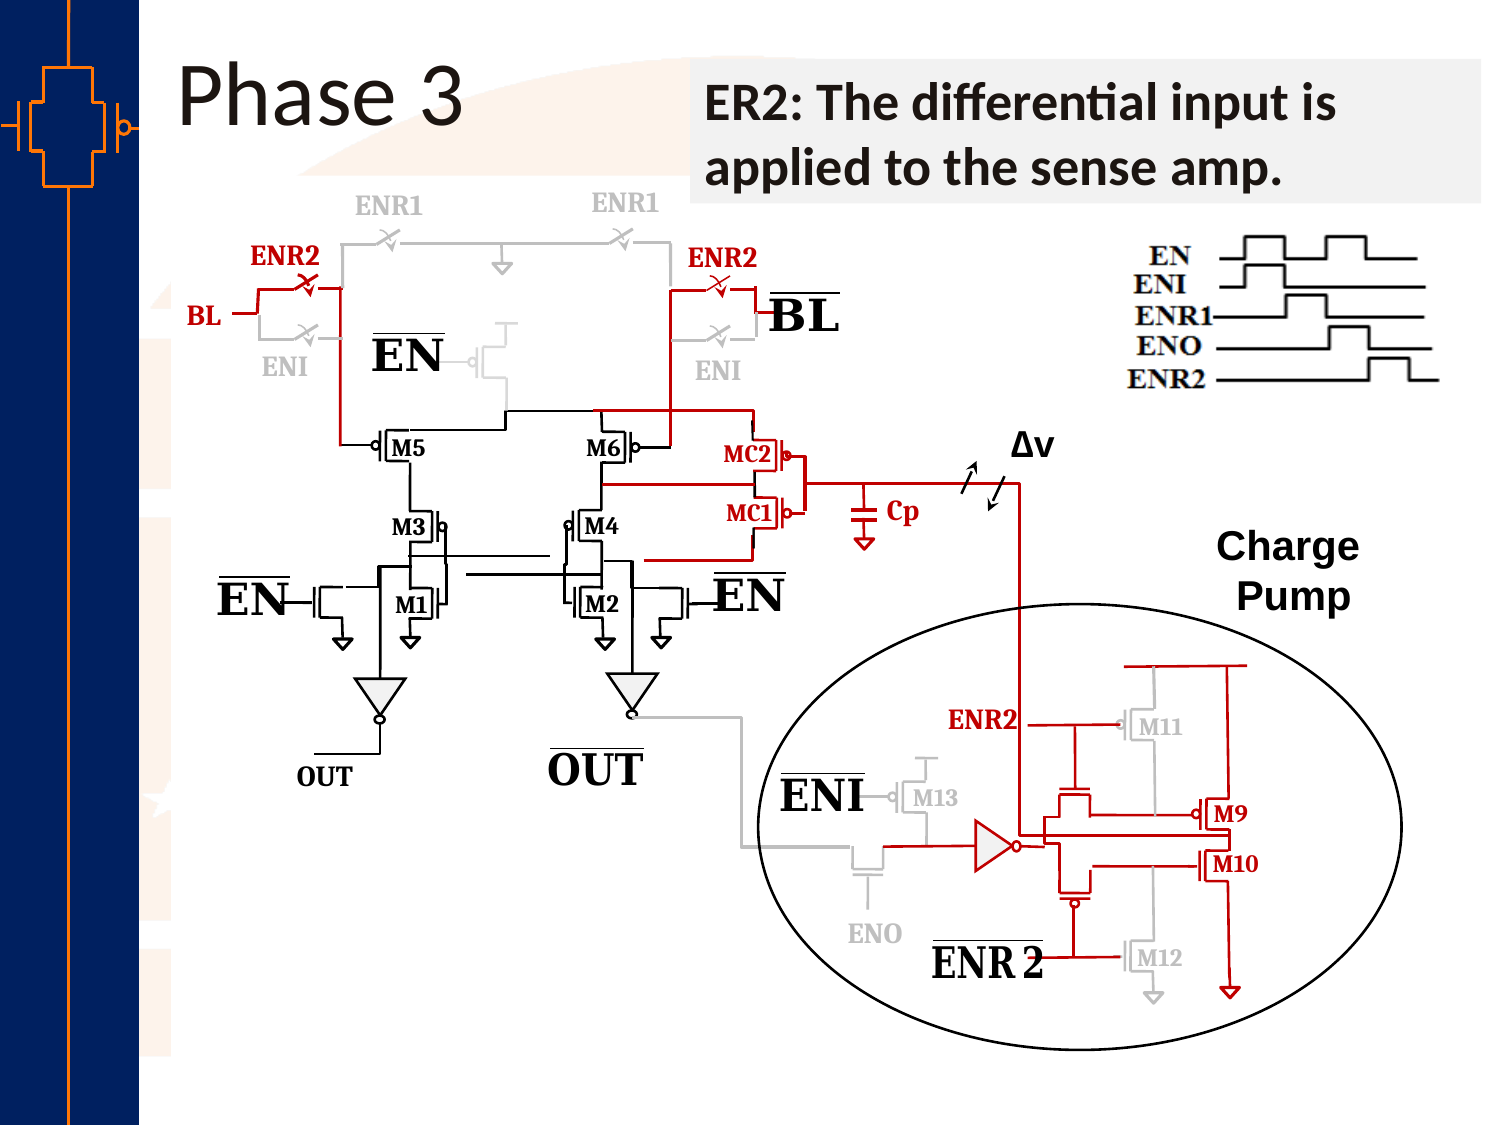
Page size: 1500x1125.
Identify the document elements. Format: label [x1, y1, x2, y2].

picture [1117, 229, 1455, 398]
text_box [161, 26, 1500, 1062]
